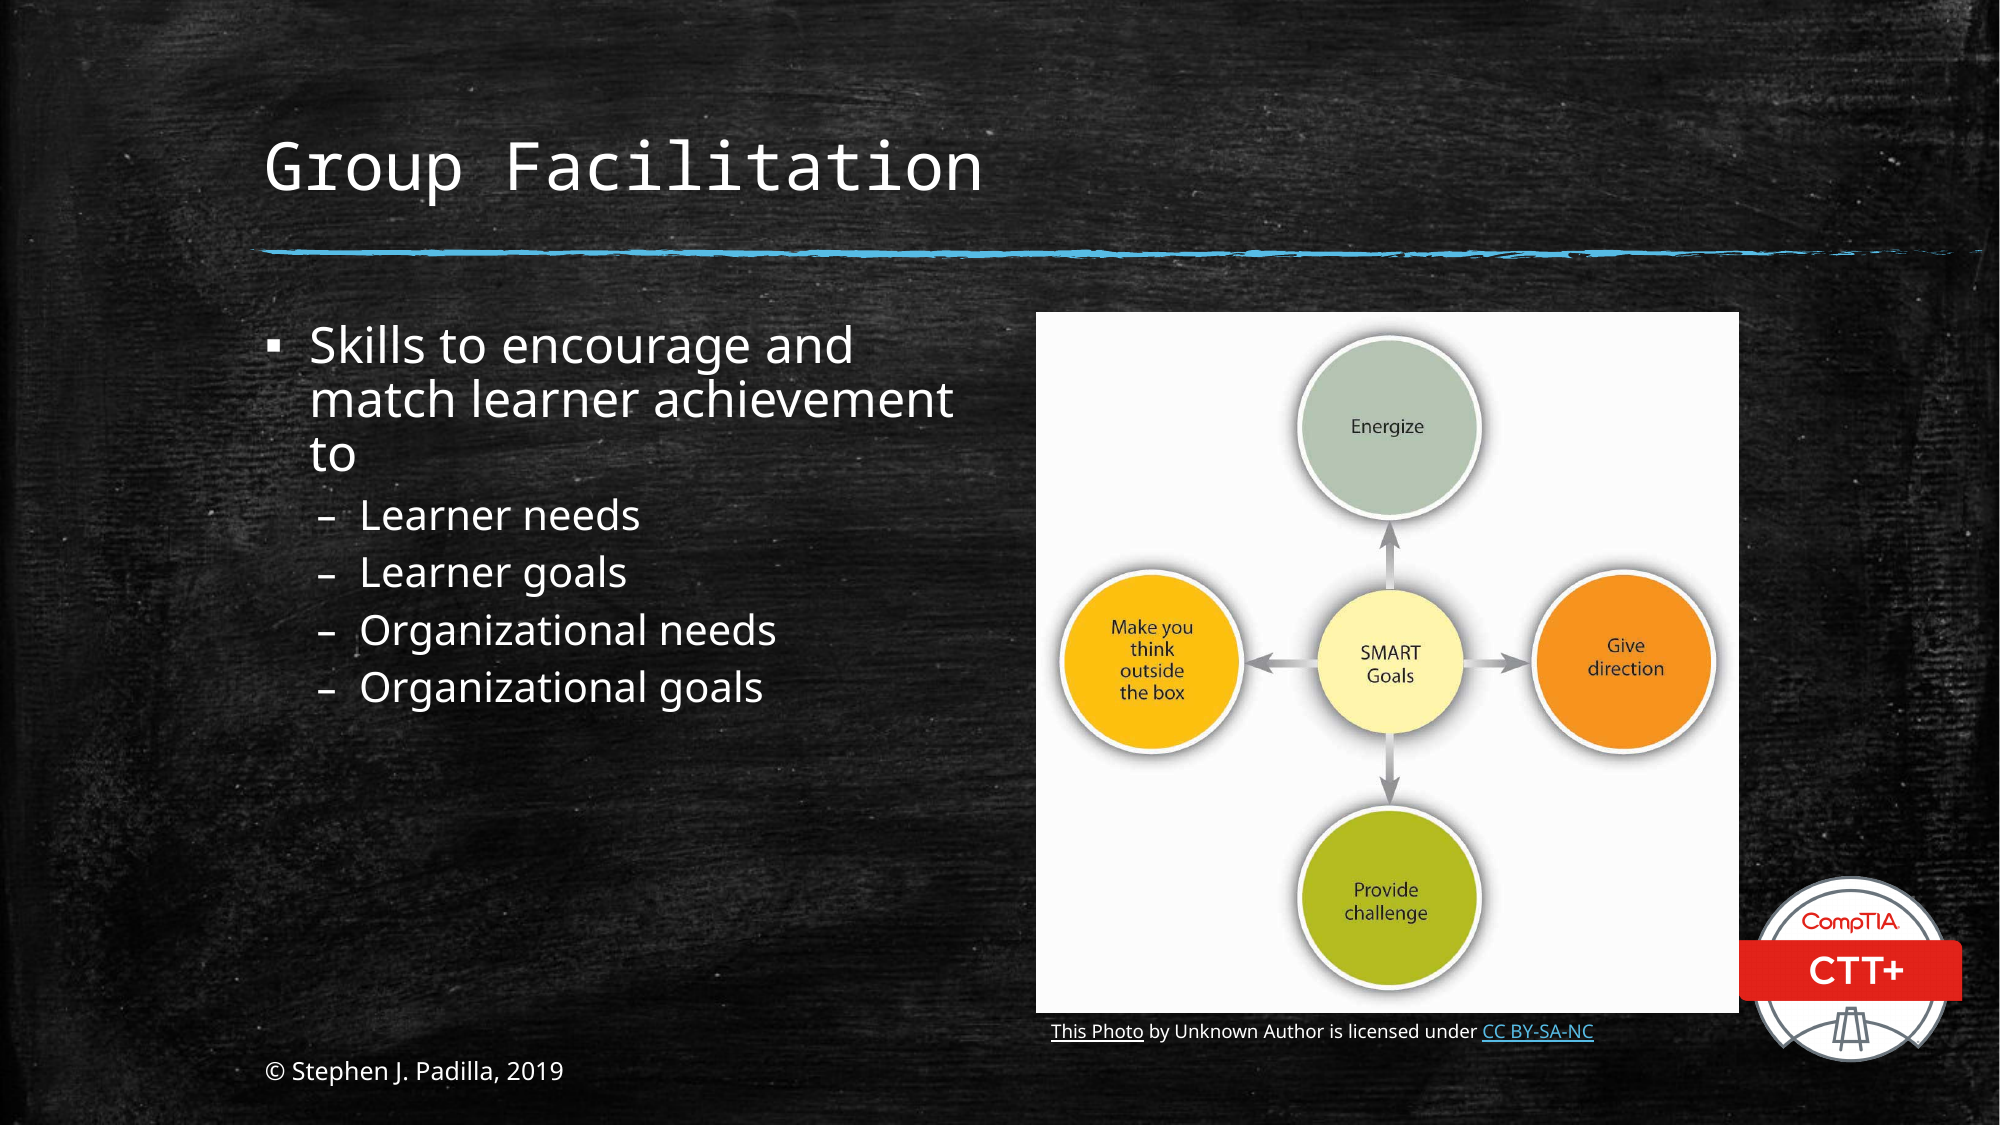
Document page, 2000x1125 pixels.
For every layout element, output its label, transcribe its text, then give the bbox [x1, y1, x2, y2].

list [1036, 312, 1739, 1013]
text_box This Photo by Unknown Author is licensed under CC BY-SA-NC [1036, 1013, 1699, 1053]
picture [1699, 824, 2000, 1125]
title Group Facilitation [249, 45, 1750, 213]
footer © Stephen J. Padilla, 2019 [249, 1050, 1288, 1096]
list Skills to encourage and match learner achievement to Learner needs Learner goals Organizational needs Organizational goals [249, 312, 975, 1013]
